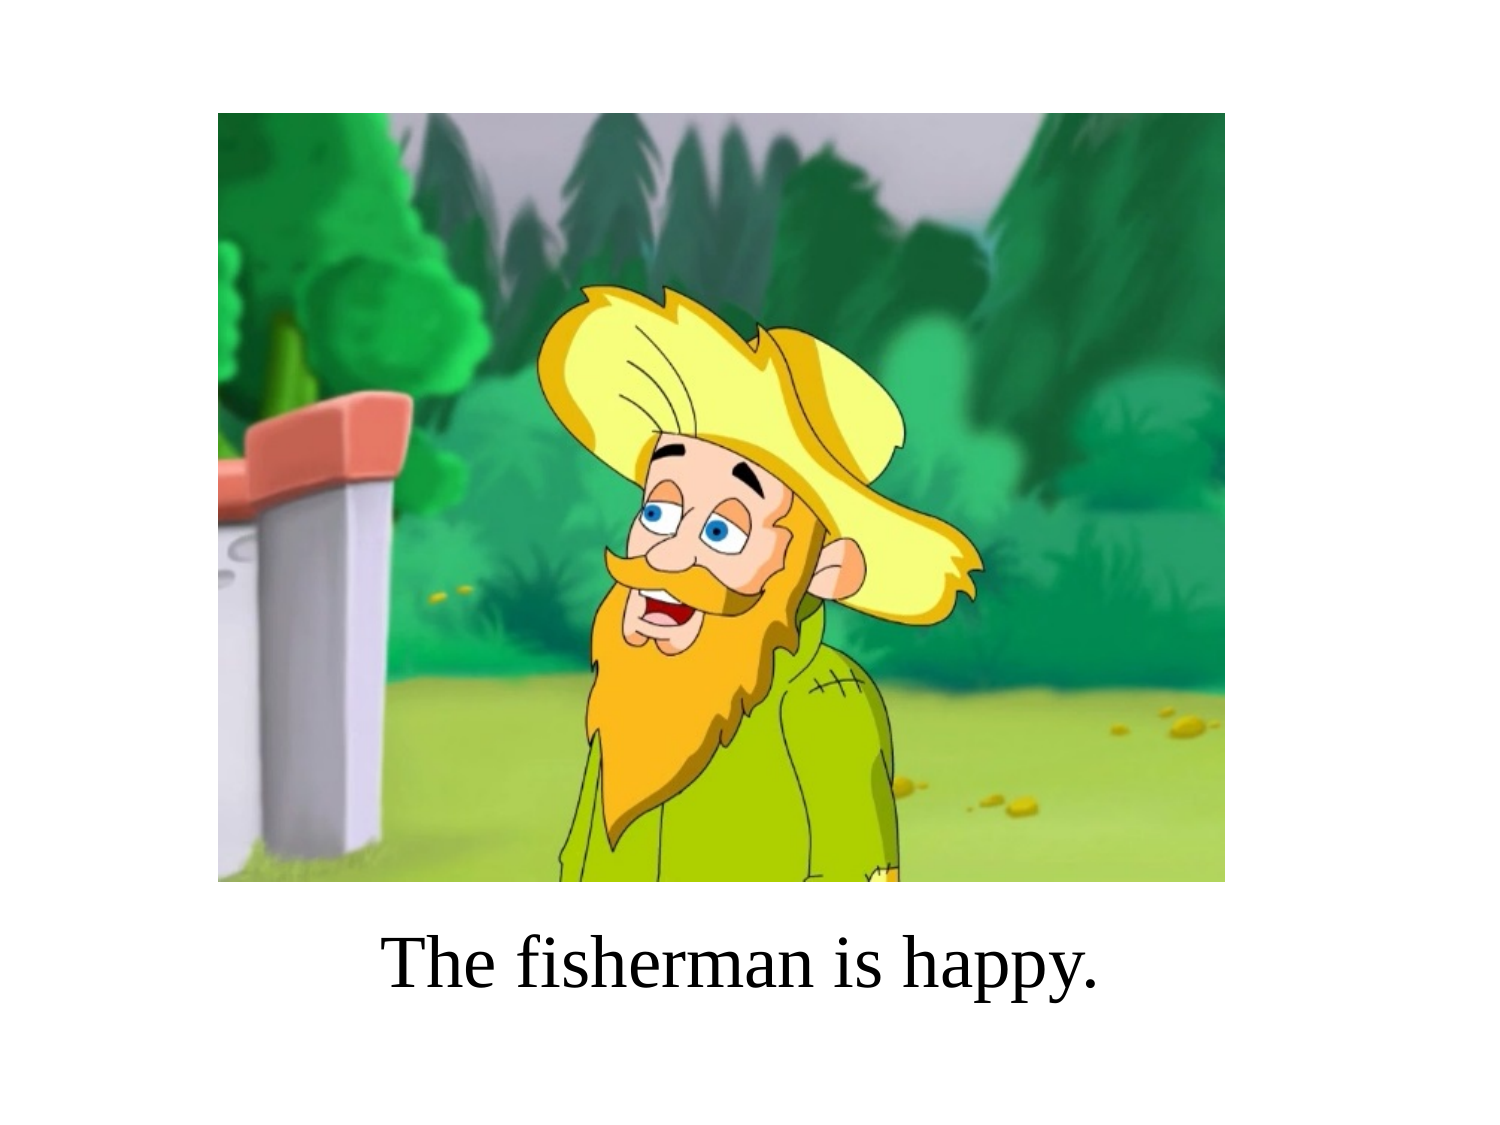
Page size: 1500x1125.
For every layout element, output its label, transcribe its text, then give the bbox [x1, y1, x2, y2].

text_box The fisherman is happy. [0, 905, 1500, 1010]
picture [218, 113, 1226, 882]
